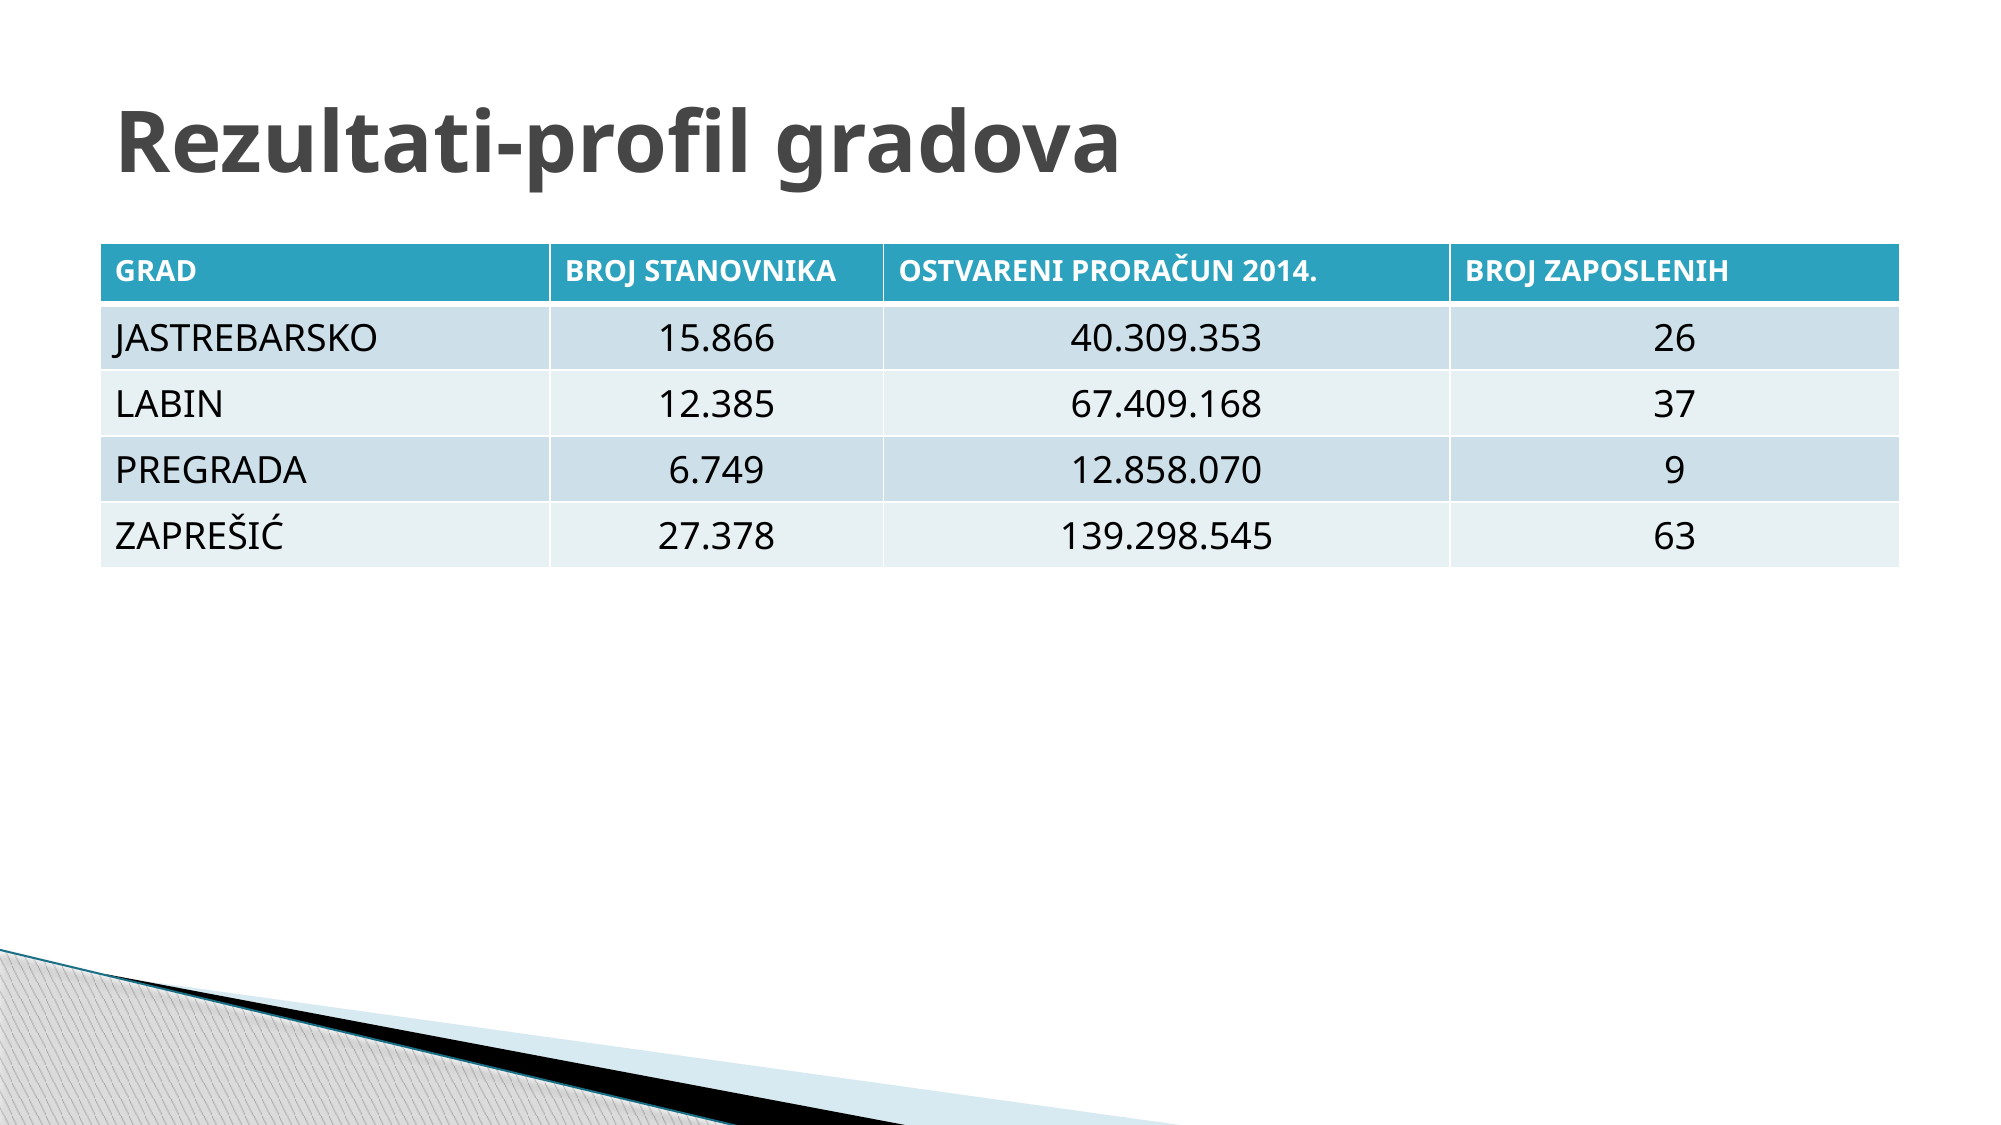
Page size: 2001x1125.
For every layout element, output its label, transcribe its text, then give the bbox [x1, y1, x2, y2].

table_header BROJ ZAPOSLENIH [1451, 244, 1899, 301]
table_cell 12.385 [551, 371, 883, 435]
table_cell 40.309.353 [884, 307, 1449, 369]
table_cell 63 [1451, 503, 1899, 567]
table_cell ZAPREŠIĆ [101, 503, 549, 567]
table_cell 139.298.545 [884, 503, 1449, 567]
table_cell 6.749 [551, 437, 883, 501]
table_header GRAD [101, 244, 549, 301]
table_cell LABIN [101, 371, 549, 435]
table_cell 15.866 [551, 307, 883, 369]
table_cell 12.858.070 [884, 437, 1449, 501]
table_cell JASTREBARSKO [101, 307, 549, 369]
table_cell 9 [1451, 437, 1899, 501]
table_cell 26 [1451, 307, 1899, 369]
table_cell 27.378 [551, 503, 883, 567]
title Rezultati-profil gradova [99, 45, 1900, 233]
table_cell 67.409.168 [884, 371, 1449, 435]
table_cell 37 [1451, 371, 1899, 435]
table_cell PREGRADA [101, 437, 549, 501]
table_header OSTVARENI PRORAČUN 2014. [884, 244, 1449, 301]
table_header BROJ STANOVNIKA [551, 244, 883, 301]
